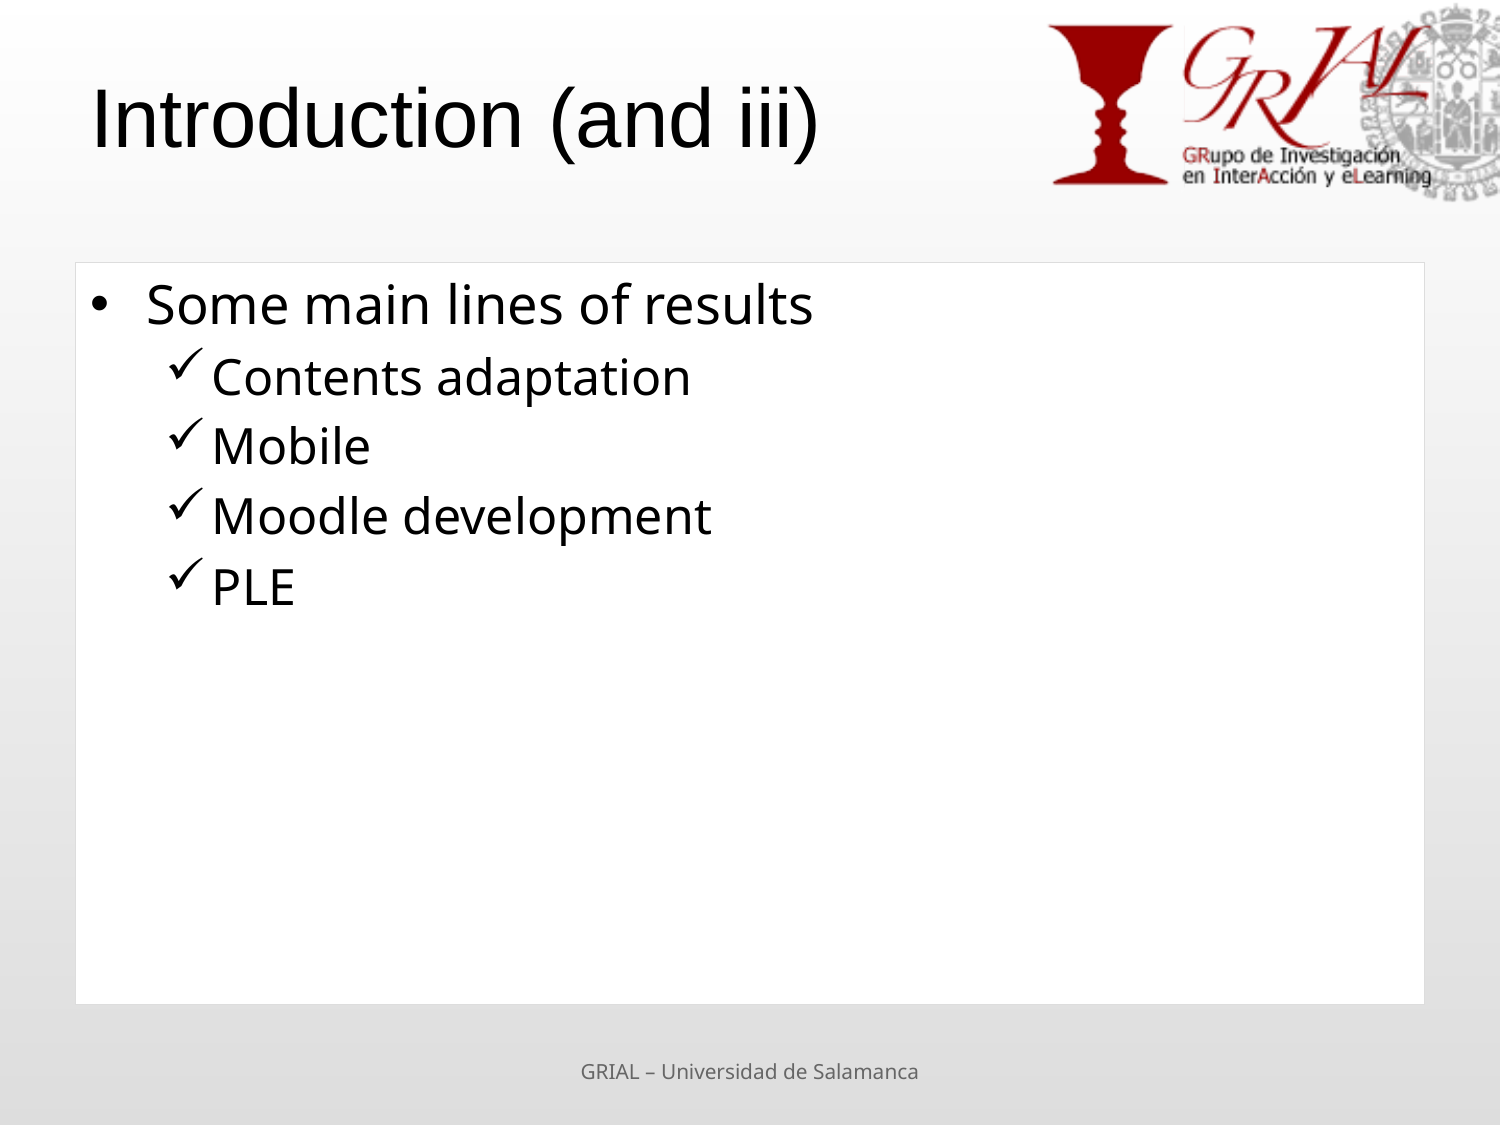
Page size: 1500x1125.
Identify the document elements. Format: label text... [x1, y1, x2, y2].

footer GRIAL – Universidad de Salamanca [512, 1042, 988, 1103]
list Some main lines of results Contents adaptation Mobile Moodle development PLE [75, 262, 1425, 1005]
title Introduction (and iii) [75, 20, 1040, 209]
picture [1039, 0, 1500, 209]
